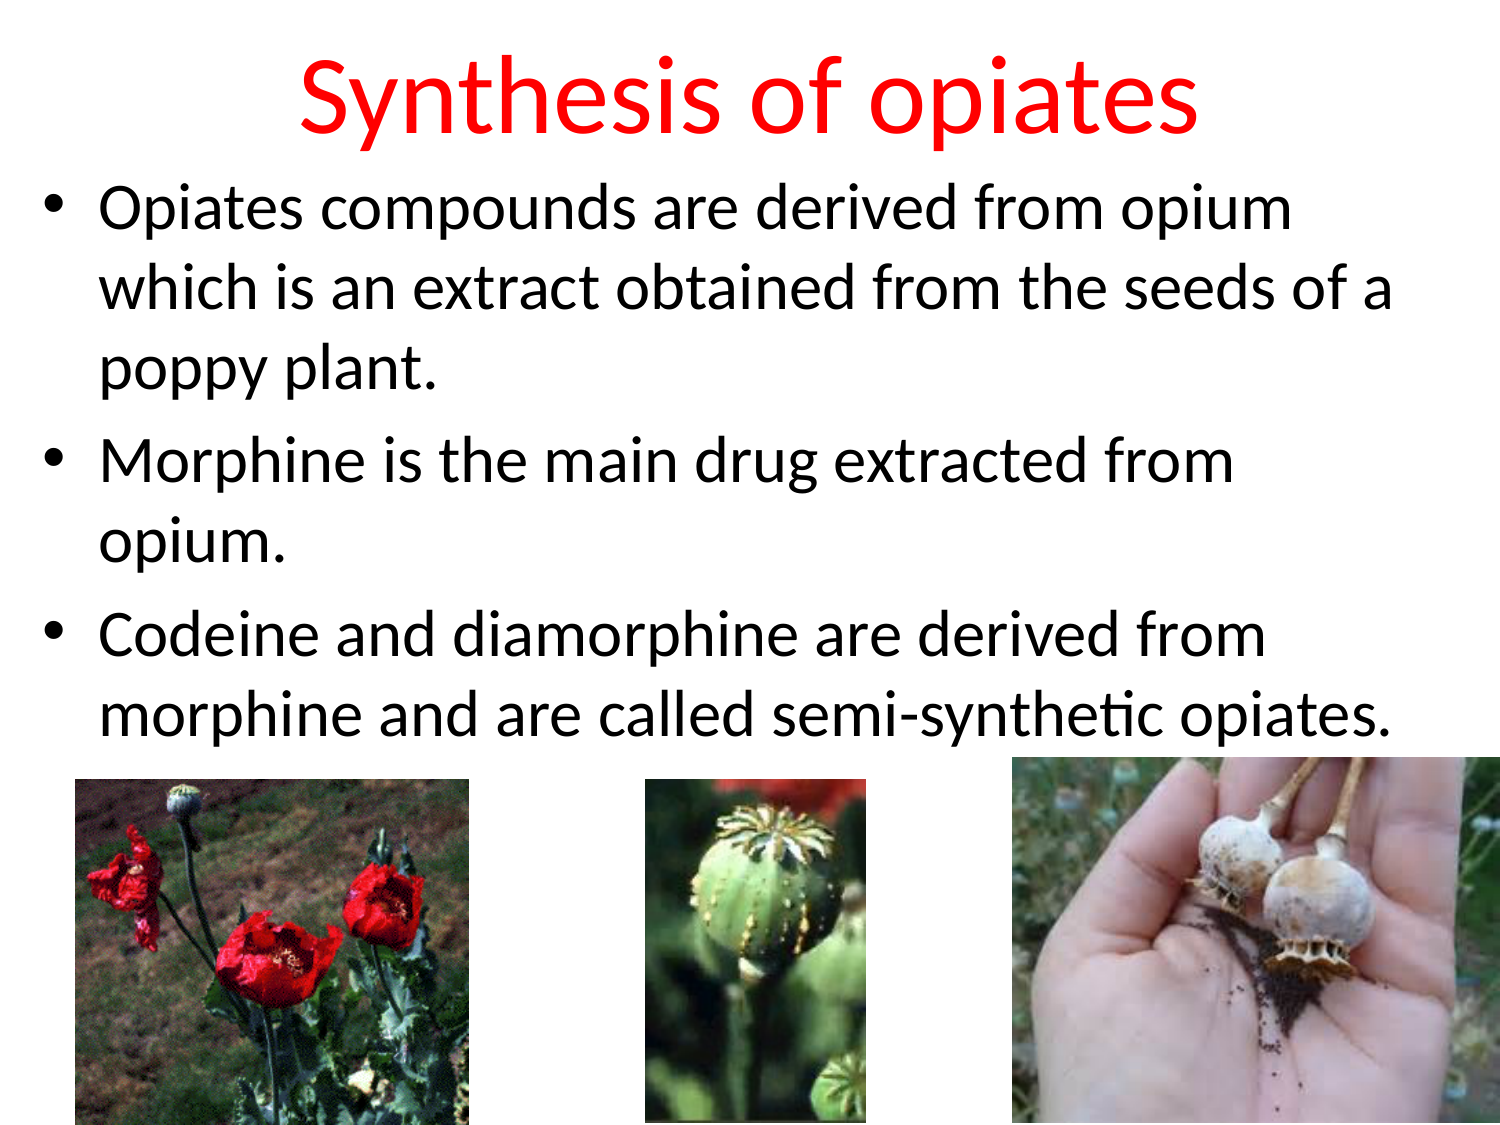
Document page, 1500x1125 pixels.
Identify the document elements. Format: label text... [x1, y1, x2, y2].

picture [1012, 756, 1500, 1124]
picture [644, 778, 867, 1124]
title Synthesis of opiates [75, 0, 1425, 154]
picture [74, 778, 469, 1125]
list Opiates compounds are derived from opium which is an extract obtained from the seeds of a poppy plant. Morphine is the main drug extracted from opium. Codeine and diamorphine are derived from morphine and are called semi-synthetic opiates. [27, 154, 1425, 1042]
